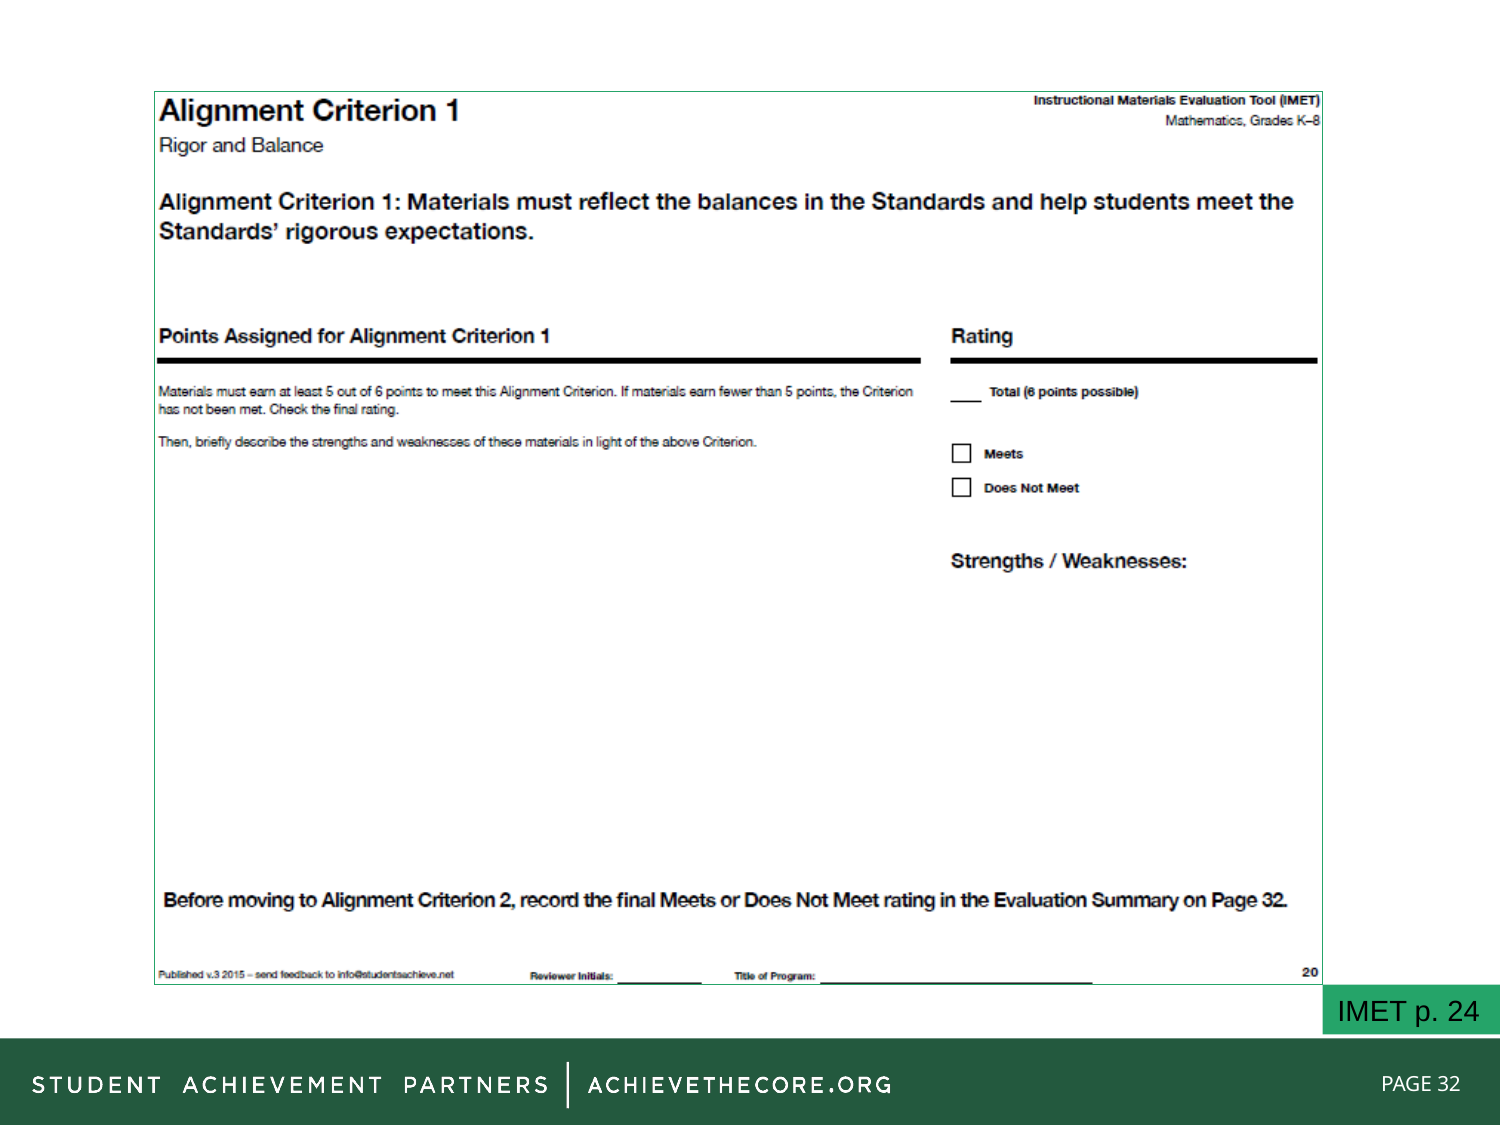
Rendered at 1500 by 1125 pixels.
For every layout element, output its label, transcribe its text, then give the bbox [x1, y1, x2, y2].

picture [12, 1055, 911, 1112]
text_box IMET p. 24 [1322, 984, 1500, 1035]
picture [153, 91, 1323, 986]
